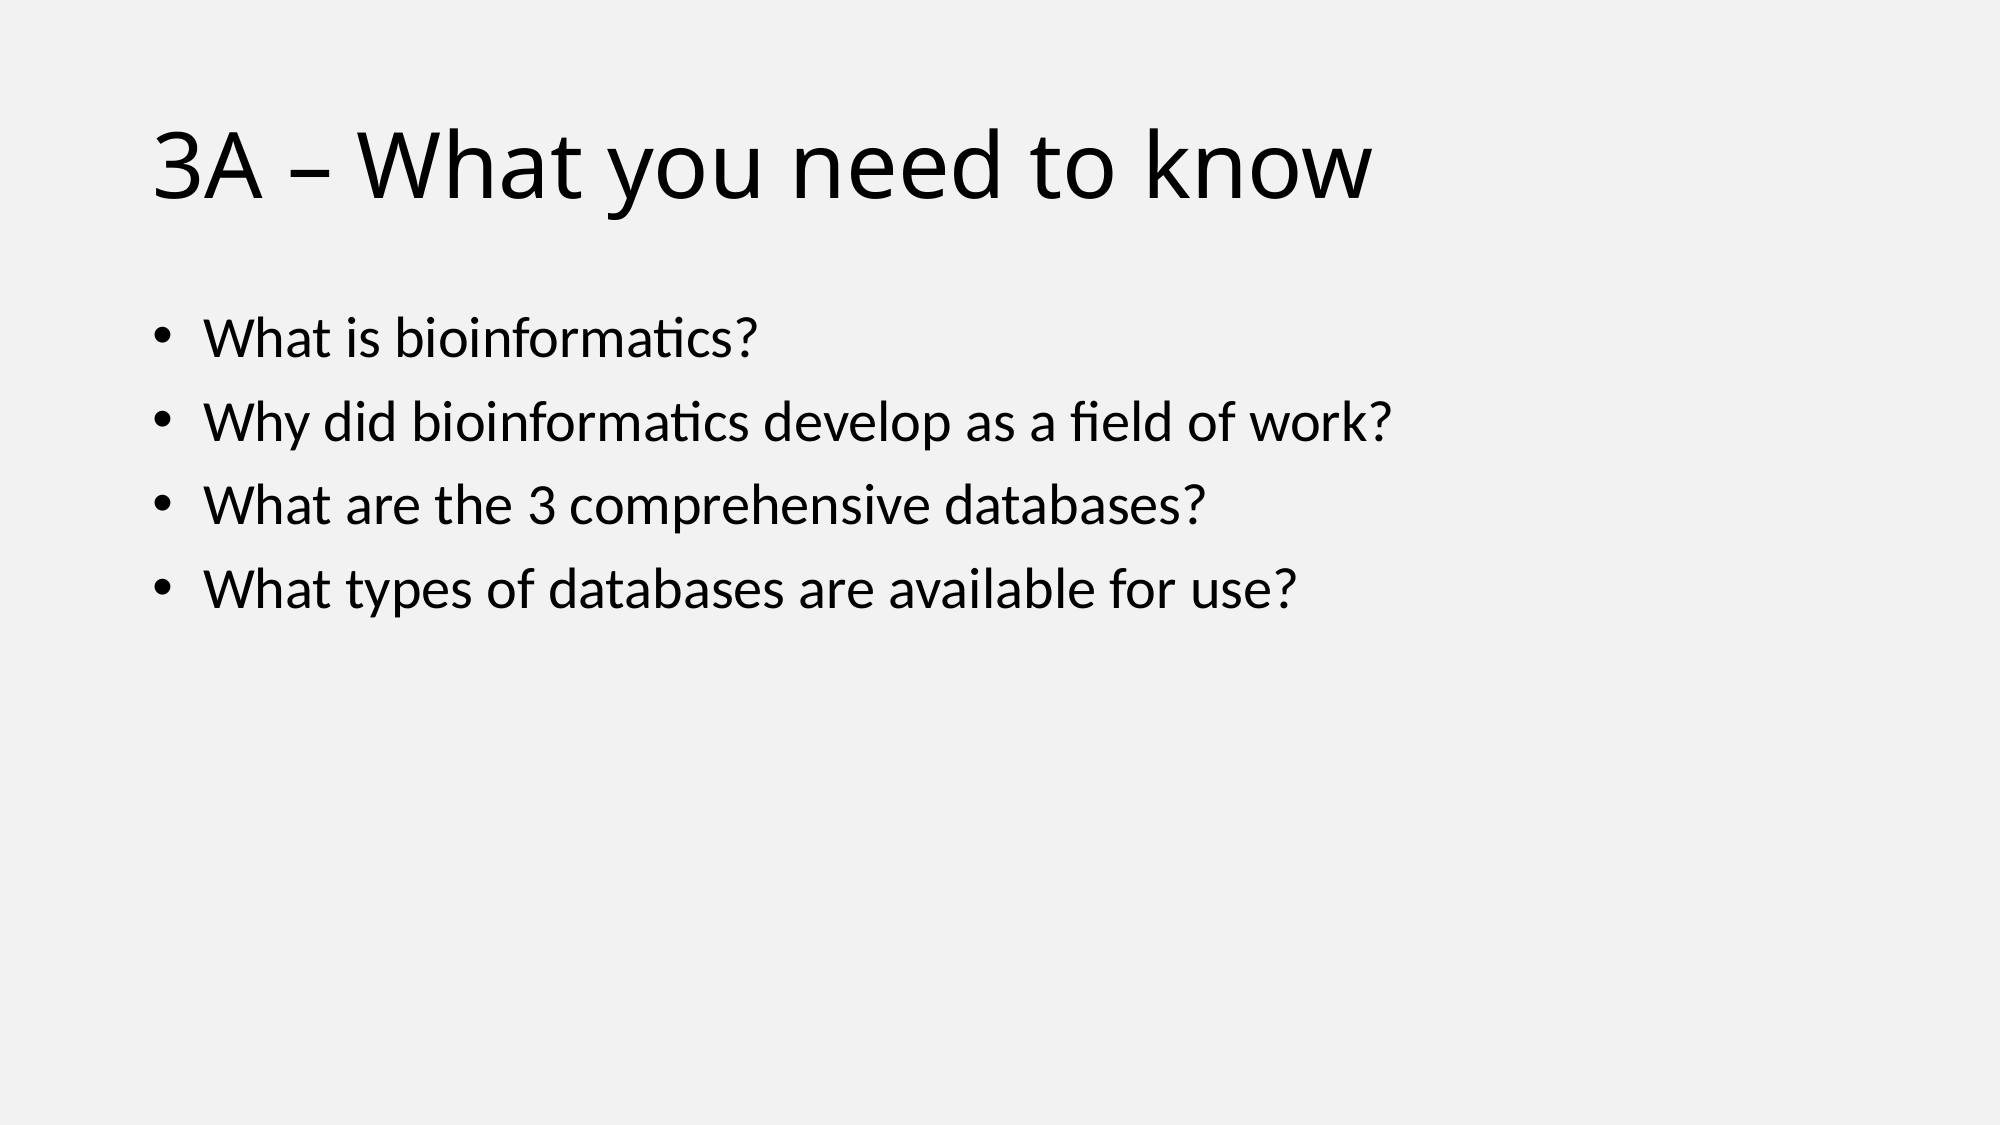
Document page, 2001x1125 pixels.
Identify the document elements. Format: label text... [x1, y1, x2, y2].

title 3A – What you need to know [137, 59, 1863, 278]
list What is bioinformatics? Why did bioinformatics develop as a field of work? What are the 3 comprehensive databases? What types of databases are available for use? [137, 299, 1863, 1014]
